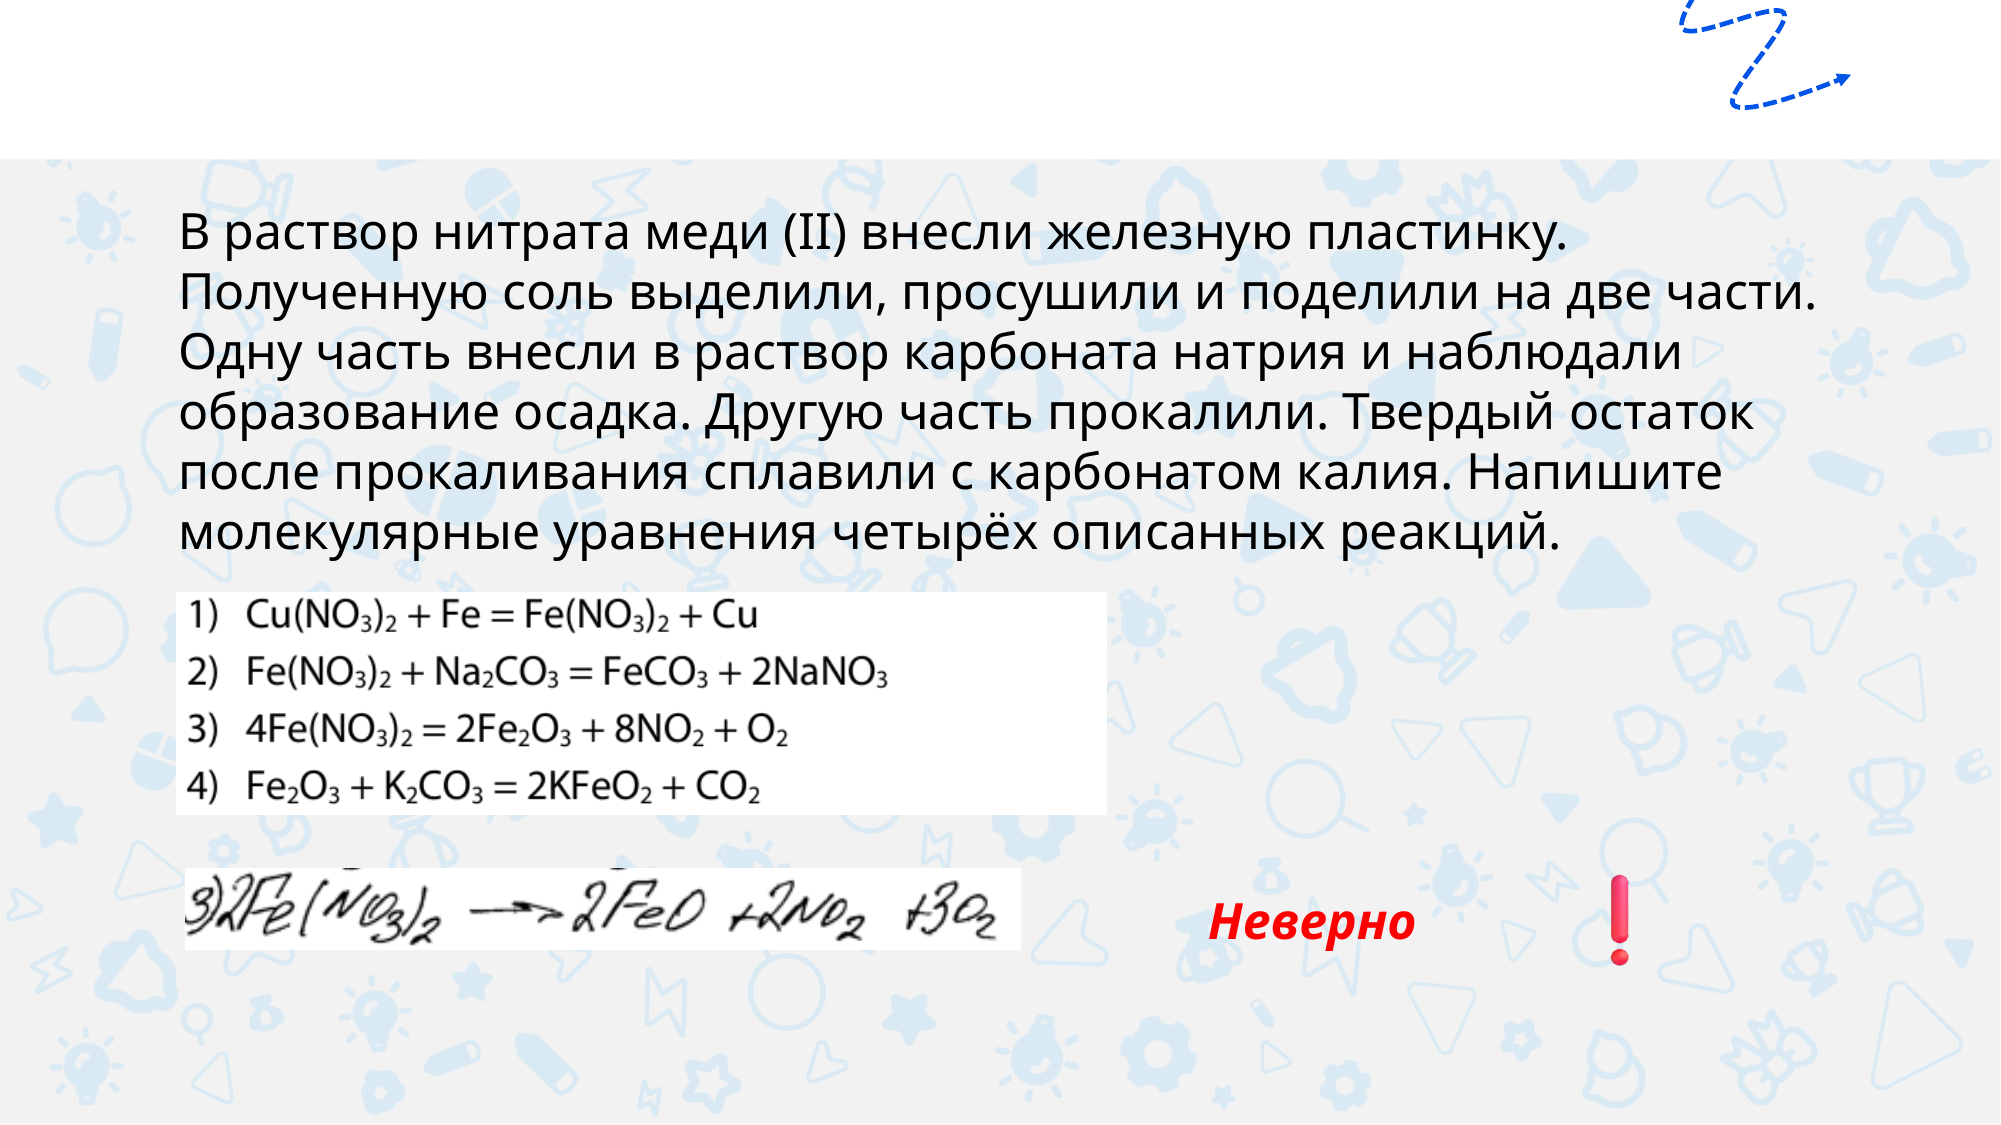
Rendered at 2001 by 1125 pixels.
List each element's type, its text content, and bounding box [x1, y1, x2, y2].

picture [0, 0, 2001, 1125]
text_box В раствор нитрата меди (II) внесли железную пластинку. Полученную соль выделили, просушили и поделили на две части. Одну часть внесли в раствор карбоната натрия и наблюдали образование осадка. Другую часть прокалили. Твердый остаток после прокаливания сплавили с карбонатом калия. Напишите молекулярные уравнения четырёх описанных реакций. [163, 192, 1852, 568]
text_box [0, 0, 2000, 160]
text_box Неверно [1193, 881, 1503, 957]
